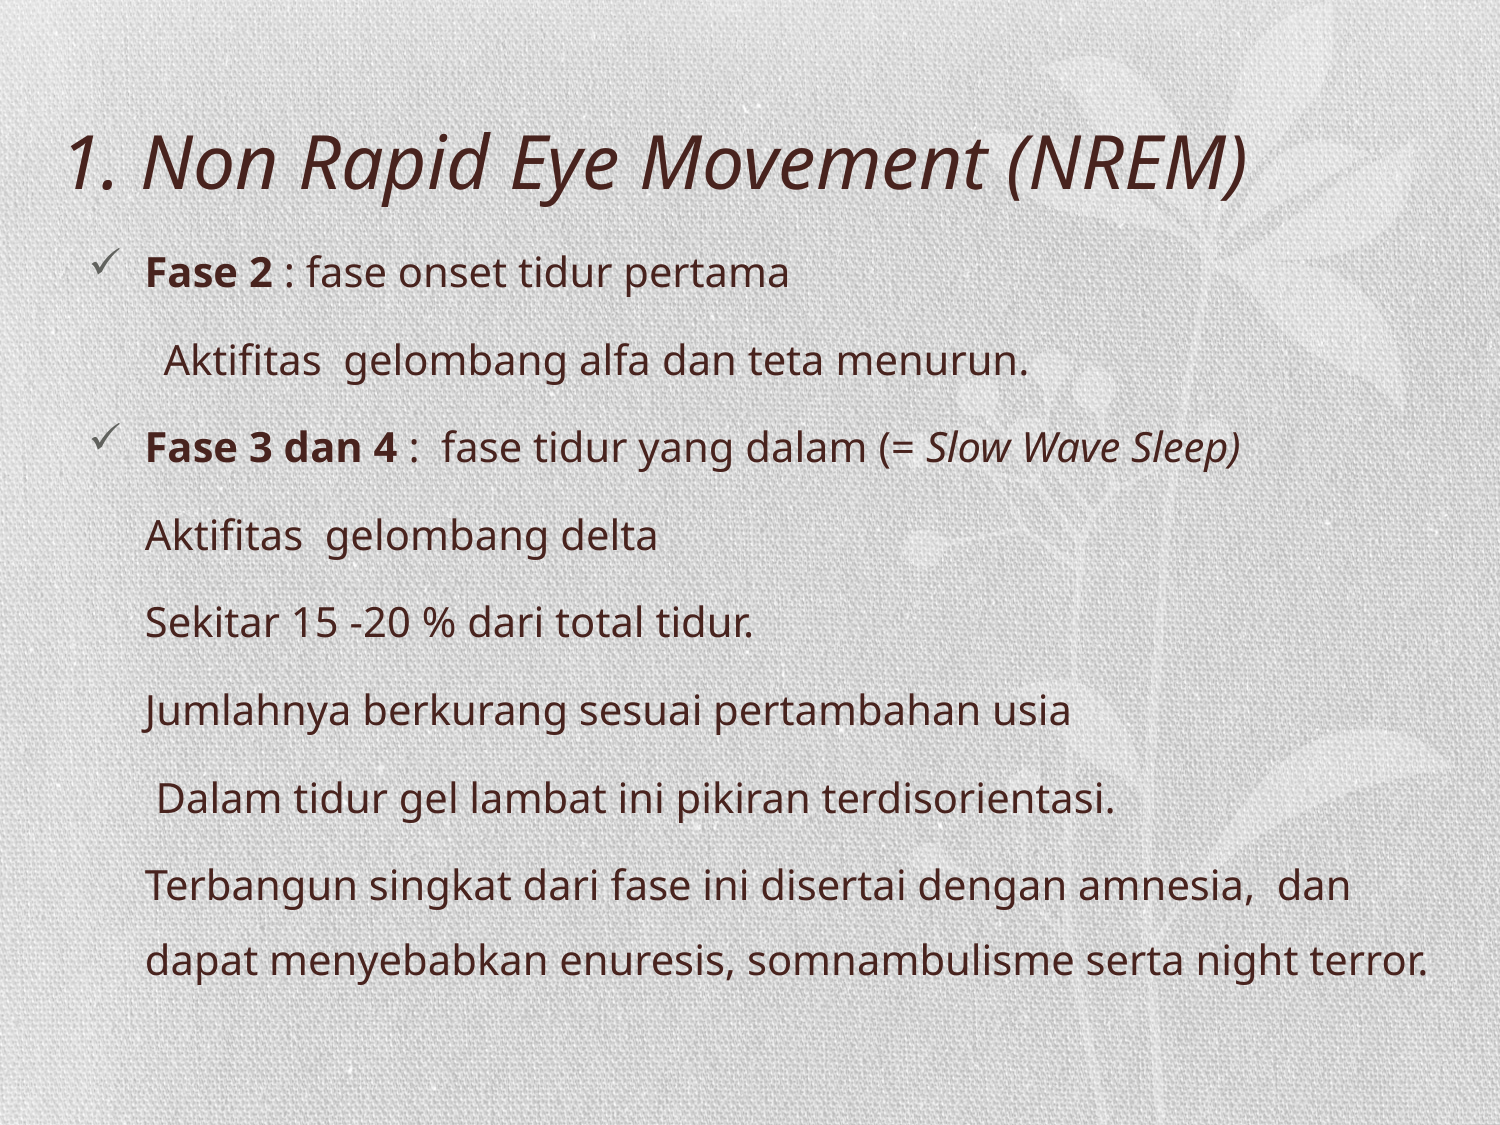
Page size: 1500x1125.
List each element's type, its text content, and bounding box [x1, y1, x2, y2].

title 1. Non Rapid Eye Movement (NREM) [45, 37, 1455, 213]
list Fase 2 : fase onset tidur pertama Aktifitas gelombang alfa dan teta menurun. Fase 3 dan 4 : fase tidur yang dalam (= Slow Wave Sleep) Aktifitas gelombang delta Sekitar 15 -20 % dari total tidur. Jumlahnya berkurang sesuai pertambahan usia Dalam tidur gel lambat ini pikiran terdisorientasi. Terbangun singkat dari fase ini disertai dengan amnesia, dan dapat menyebabkan enuresis, somnambulisme serta night terror. [45, 213, 1455, 1023]
